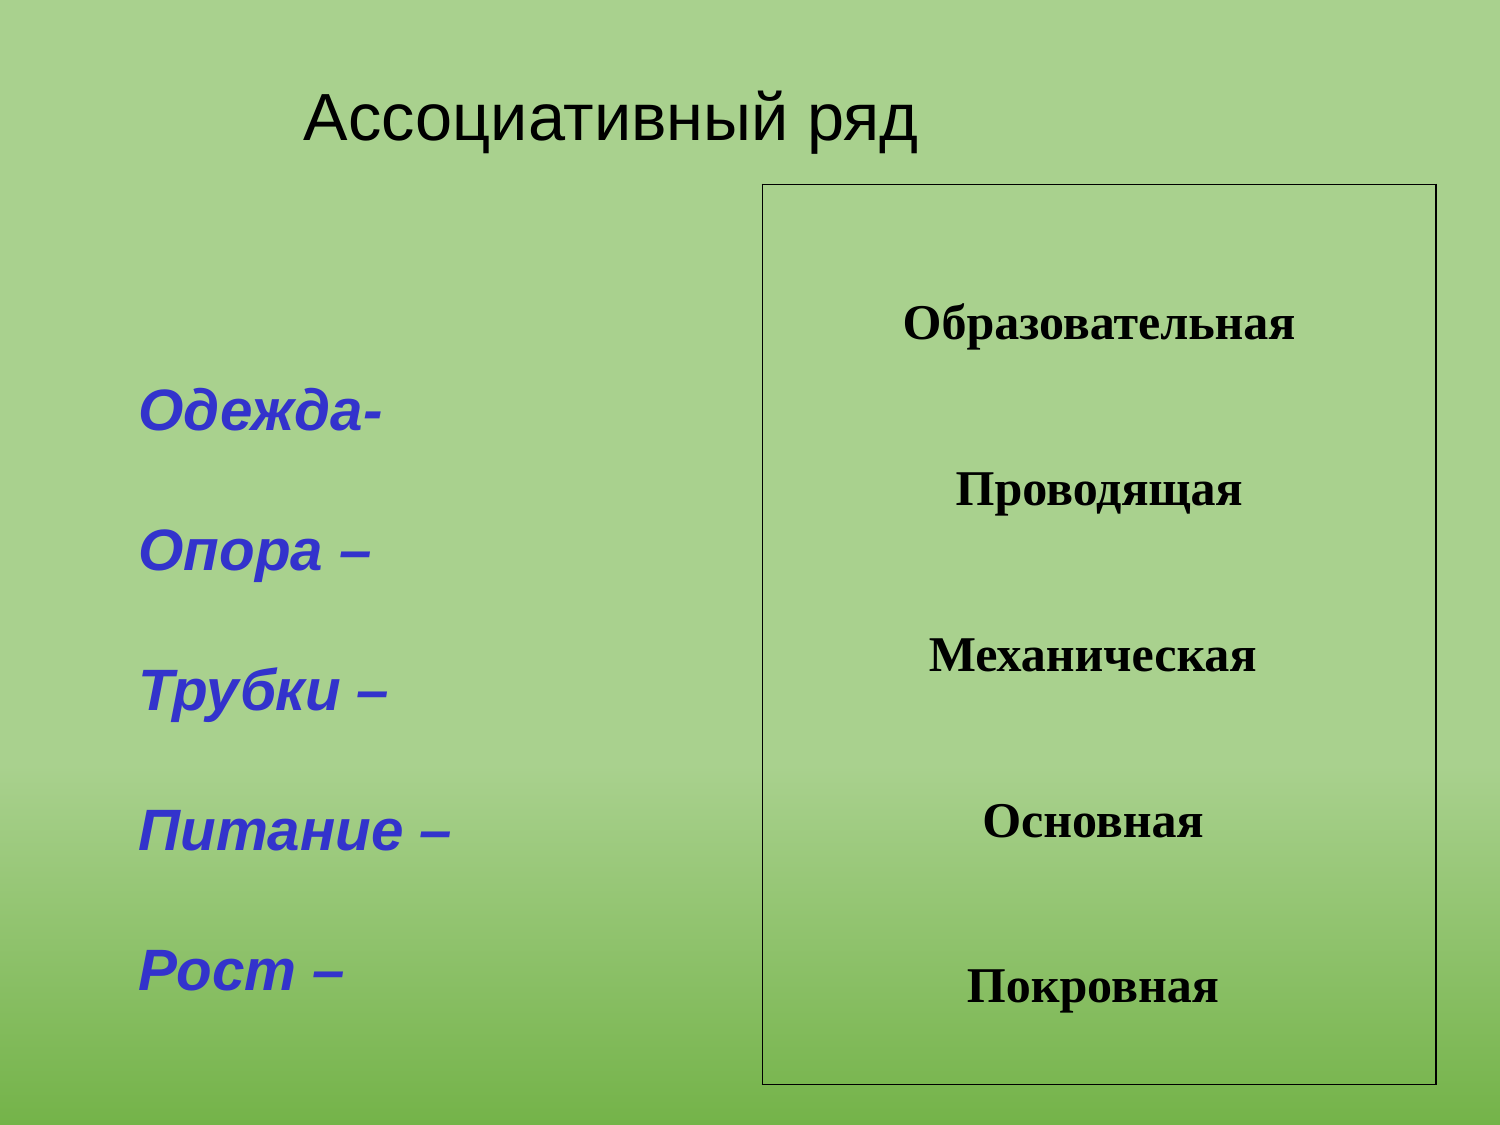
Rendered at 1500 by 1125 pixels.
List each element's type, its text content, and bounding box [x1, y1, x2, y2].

table_header Образовательная Проводящая Механическая Основная Покровная [763, 185, 1435, 1084]
text_box Одежда- Опора – Трубки – Питание – Рост – [123, 365, 762, 1010]
text_box Ассоциативный ряд [289, 66, 1152, 161]
